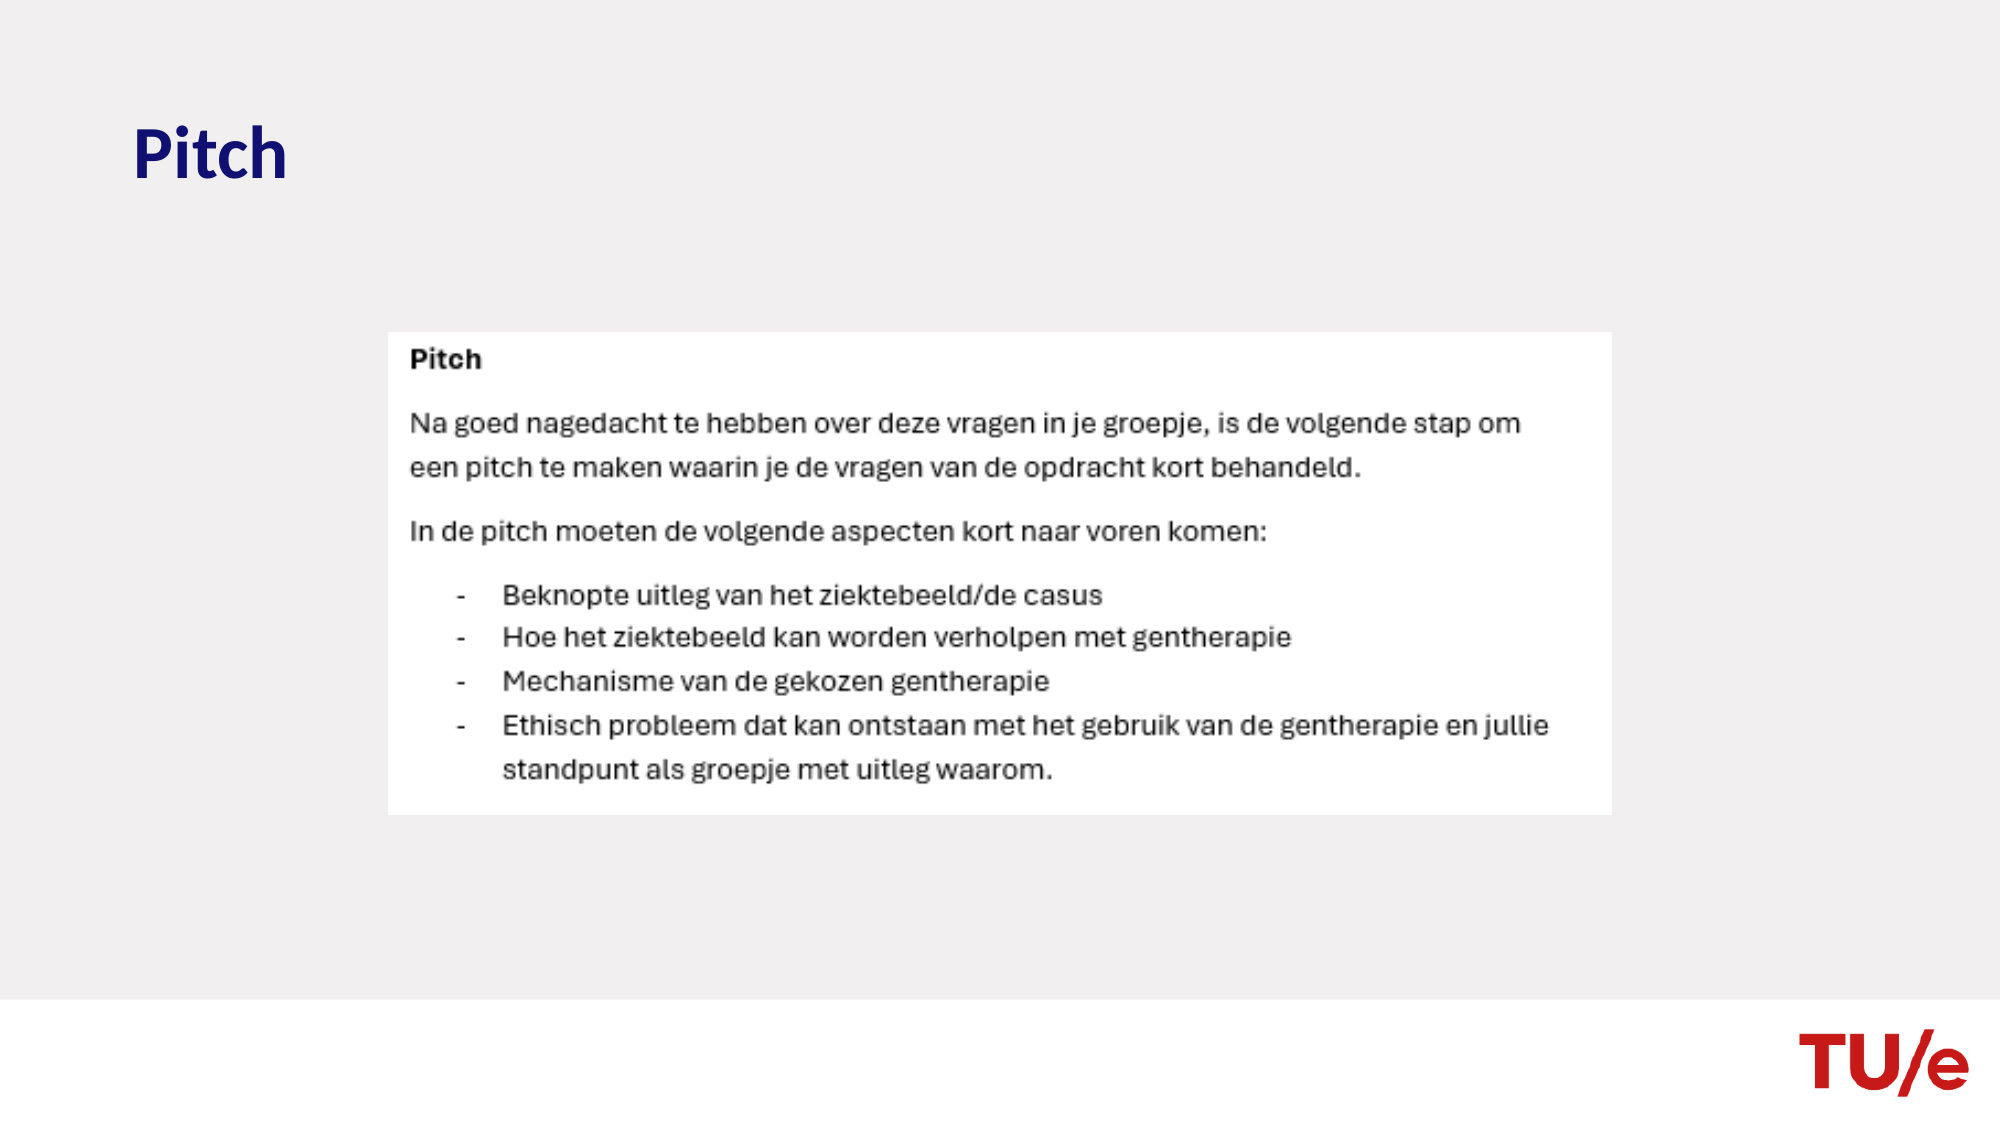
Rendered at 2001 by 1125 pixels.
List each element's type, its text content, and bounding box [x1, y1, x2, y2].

list [133, 247, 1867, 978]
title Pitch [133, 119, 1867, 206]
picture [1782, 1012, 1985, 1113]
picture [388, 332, 1612, 815]
